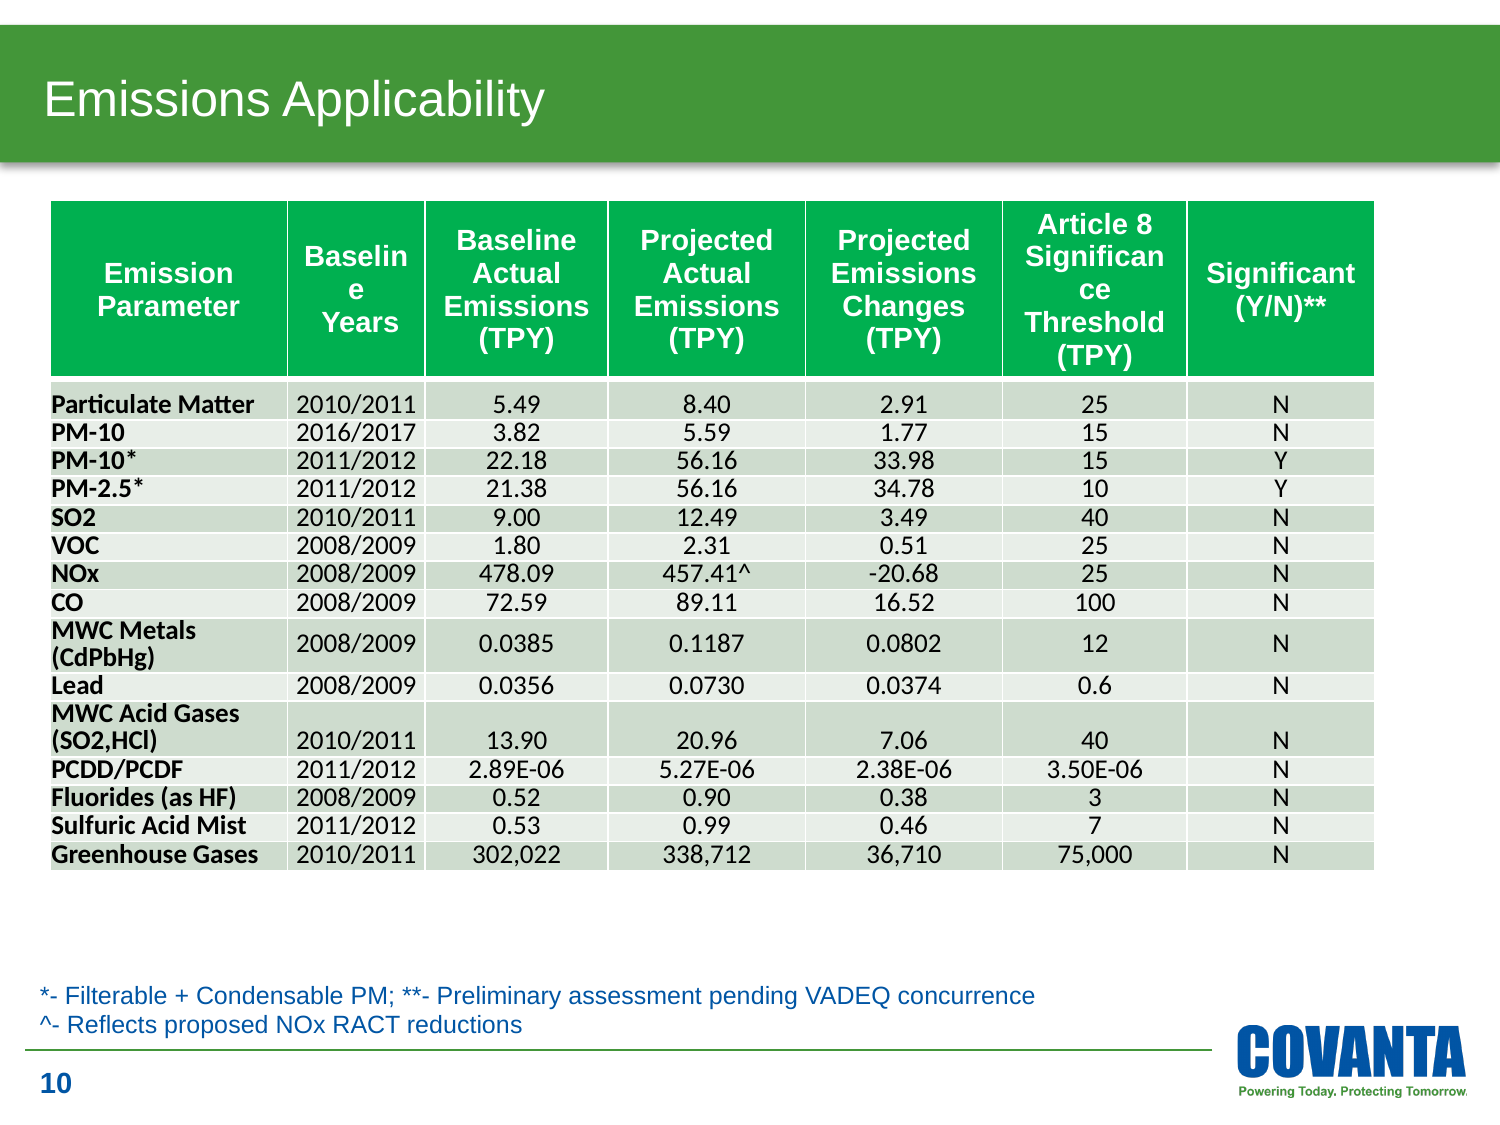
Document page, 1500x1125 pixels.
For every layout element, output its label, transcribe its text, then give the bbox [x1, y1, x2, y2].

table_cell 89.11 [609, 590, 805, 617]
table_cell 22.18 [426, 449, 607, 475]
table_cell 40 [1003, 506, 1186, 532]
table_cell Lead [51, 674, 287, 700]
table_header Baseline Actual Emissions (TPY) [426, 201, 607, 376]
table_cell 3.50E-06 [1003, 758, 1186, 784]
table_cell N [1188, 534, 1374, 560]
table_cell 0.99 [609, 814, 805, 841]
table_cell N [1188, 382, 1374, 419]
table_header Baseline Years [288, 201, 424, 376]
table_cell 457.41^ [609, 562, 805, 589]
table_cell 5.59 [609, 421, 805, 447]
table_cell 1.77 [806, 421, 1002, 447]
table_cell 7 [1003, 814, 1186, 841]
table_cell MWC Acid Gases (SO2,HCl) [51, 702, 287, 756]
table_cell 0.38 [806, 786, 1002, 812]
table_cell 36,710 [806, 842, 1002, 870]
table_cell PCDD/PCDF [51, 758, 287, 784]
table_cell 15 [1003, 449, 1186, 475]
table_cell PM-2.5* [51, 477, 287, 504]
table_cell N [1188, 786, 1374, 812]
table_cell 8.40 [609, 382, 805, 419]
table_cell N [1188, 590, 1374, 617]
table_cell N [1188, 674, 1374, 700]
table_cell 5.49 [426, 382, 607, 419]
table_cell 0.0356 [426, 674, 607, 700]
table_cell 2.91 [806, 382, 1002, 419]
table_cell 2010/2011 [288, 382, 424, 419]
table_cell PM-10 [51, 421, 287, 447]
table_cell 13.90 [426, 702, 607, 756]
table_cell 0.46 [806, 814, 1002, 841]
table_cell 2008/2009 [288, 534, 424, 560]
table_cell 3 [1003, 786, 1186, 812]
table_cell SO2 [51, 506, 287, 532]
table_cell 0.90 [609, 786, 805, 812]
table_cell 12.49 [609, 506, 805, 532]
table_cell 0.0374 [806, 674, 1002, 700]
table_cell N [1188, 758, 1374, 784]
table_cell 16.52 [806, 590, 1002, 617]
table_cell 2008/2009 [288, 562, 424, 589]
table_cell 25 [1003, 382, 1186, 419]
table_cell VOC [51, 534, 287, 560]
table_cell 40 [1003, 702, 1186, 756]
table_cell 56.16 [609, 477, 805, 504]
table_cell 2.38E-06 [806, 758, 1002, 784]
table_cell 2008/2009 [288, 786, 424, 812]
table_cell 21.38 [426, 477, 607, 504]
table_cell Sulfuric Acid Mist [51, 814, 287, 841]
table_cell CO [51, 590, 287, 617]
table_cell 20.96 [609, 702, 805, 756]
table_cell 12 [1003, 619, 1186, 672]
table_cell 25 [1003, 534, 1186, 560]
table_cell 75,000 [1003, 842, 1186, 870]
table_cell Particulate Matter [51, 382, 287, 419]
table_cell 72.59 [426, 590, 607, 617]
table_cell N [1188, 506, 1374, 532]
table_cell 0.53 [426, 814, 607, 841]
table_cell 5.27E-06 [609, 758, 805, 784]
table_cell N [1188, 421, 1374, 447]
table_cell 2.89E-06 [426, 758, 607, 784]
table_cell 302,022 [426, 842, 607, 870]
table_header Significant (Y/N)** [1188, 201, 1374, 376]
table_cell N [1188, 842, 1374, 870]
table_cell 100 [1003, 590, 1186, 617]
table_cell 2011/2012 [288, 477, 424, 504]
table_cell -20.68 [806, 562, 1002, 589]
table_cell 0.1187 [609, 619, 805, 672]
table_cell N [1188, 562, 1374, 589]
table_cell 34.78 [806, 477, 1002, 504]
table_cell 2008/2009 [288, 674, 424, 700]
table_cell 0.51 [806, 534, 1002, 560]
table_cell Y [1188, 449, 1374, 475]
table_cell 1.80 [426, 534, 607, 560]
table_cell NOx [51, 562, 287, 589]
table_cell 0.6 [1003, 674, 1186, 700]
table_cell 478.09 [426, 562, 607, 589]
slide_number *- Filterable + Condensable PM; **- Preliminary assessment pending VADEQ concurrence ^- Reflects proposed NOx RACT reductions [24, 1025, 1150, 1047]
table_cell 338,712 [609, 842, 805, 870]
table_cell 3.82 [426, 421, 607, 447]
table_cell 2010/2011 [288, 702, 424, 756]
table_cell 0.0802 [806, 619, 1002, 672]
table_header Projected Actual Emissions (TPY) [609, 201, 805, 376]
table_cell 33.98 [806, 449, 1002, 475]
slide_number 10 [24, 1069, 100, 1107]
table_cell 15 [1003, 421, 1186, 447]
table_cell 2010/2011 [288, 506, 424, 532]
table_cell 2011/2012 [288, 449, 424, 475]
table_cell N [1188, 702, 1374, 756]
text_box Emissions Applicability [28, 59, 561, 135]
table_header Article 8 Significance Threshold (TPY) [1003, 201, 1186, 376]
table_cell 9.00 [426, 506, 607, 532]
table_cell PM-10* [51, 449, 287, 475]
table_cell 56.16 [609, 449, 805, 475]
table_cell 2010/2011 [288, 842, 424, 870]
table_cell 2008/2009 [288, 619, 424, 672]
table_cell N [1188, 619, 1374, 672]
table_cell 0.0385 [426, 619, 607, 672]
table_header Emission Parameter [51, 201, 287, 376]
table_cell 2011/2012 [288, 814, 424, 841]
table_cell 2016/2017 [288, 421, 424, 447]
table_cell 25 [1003, 562, 1186, 589]
table_cell 0.0730 [609, 674, 805, 700]
table_cell N [1188, 814, 1374, 841]
table_header Projected Emissions Changes (TPY) [806, 201, 1002, 376]
table_cell 3.49 [806, 506, 1002, 532]
table_cell 0.52 [426, 786, 607, 812]
table_cell 2.31 [609, 534, 805, 560]
table_cell 10 [1003, 477, 1186, 504]
table_cell 7.06 [806, 702, 1002, 756]
table_cell Greenhouse Gases [51, 842, 287, 870]
table_cell 2008/2009 [288, 590, 424, 617]
table_cell Y [1188, 477, 1374, 504]
table_cell MWC Metals (CdPbHg) [51, 619, 287, 672]
table_cell Fluorides (as HF) [51, 786, 287, 812]
table_cell 2011/2012 [288, 758, 424, 784]
